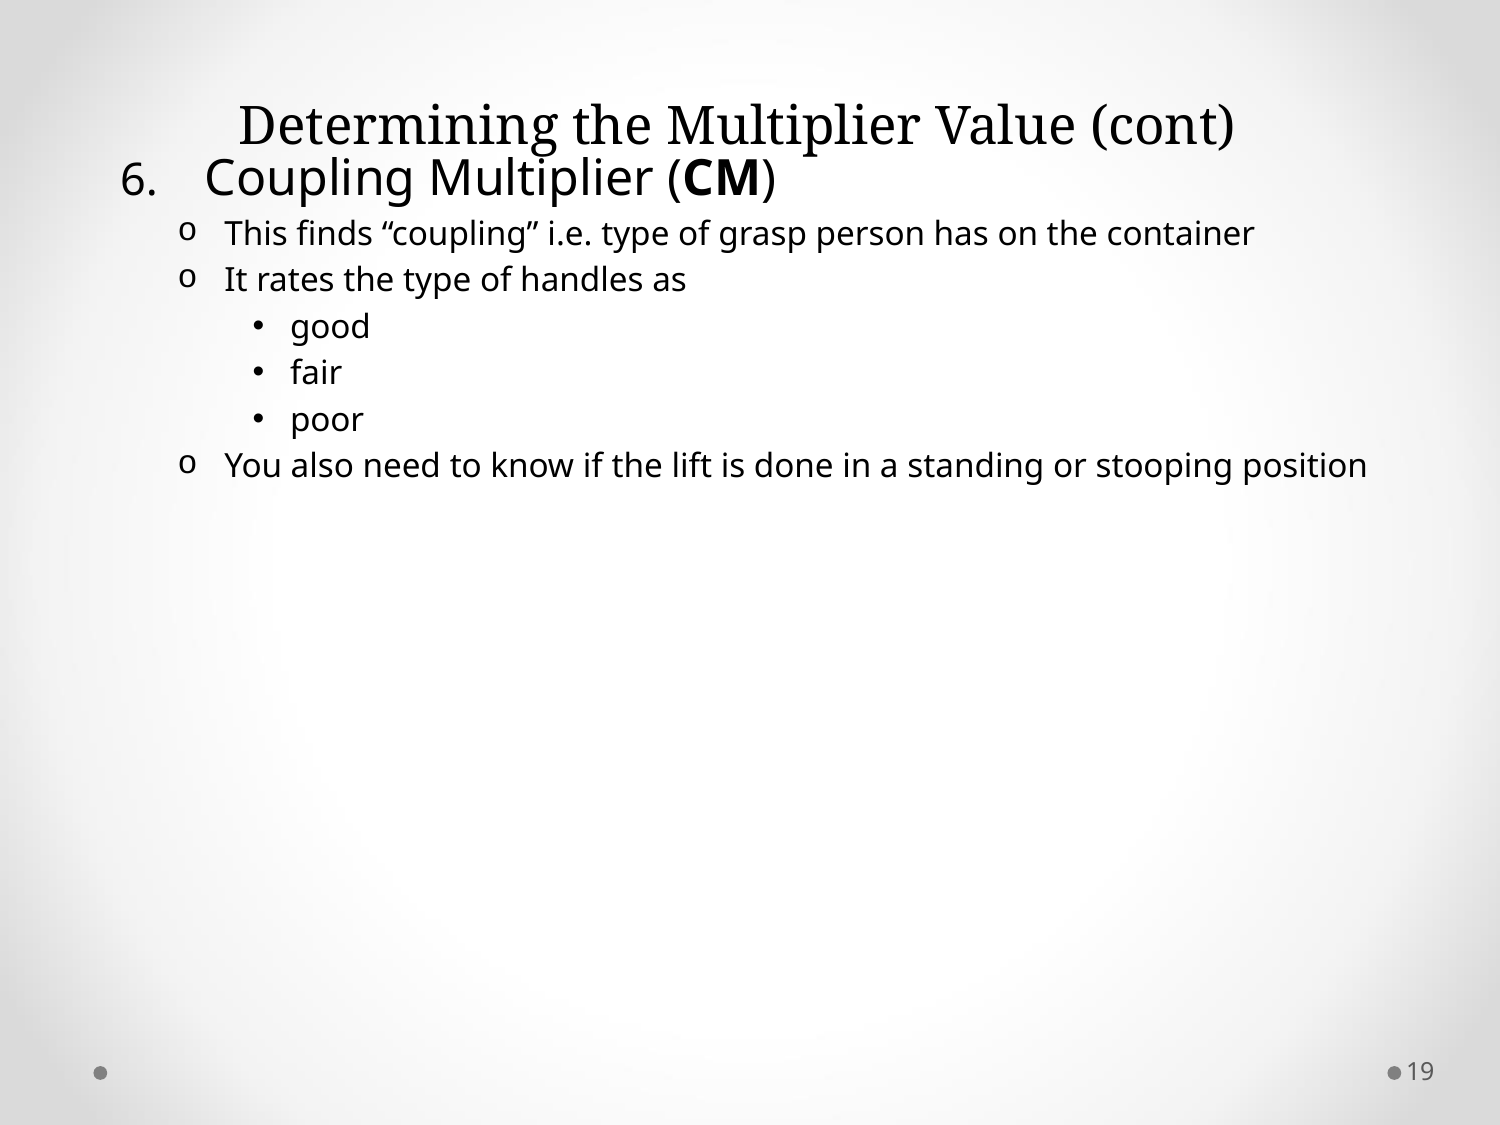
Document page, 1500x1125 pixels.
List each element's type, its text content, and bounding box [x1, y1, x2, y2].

slide_number 19 [1401, 1042, 1494, 1103]
picture [0, 0, 1500, 1125]
title Determining the Multiplier Value (cont) [62, 62, 1413, 163]
list Coupling Multiplier (CM) This finds “coupling” i.e. type of grasp person has on the container It rates the type of handles as good fair poor You also need to know if the lift is done in a standing or stooping position [87, 137, 1438, 1113]
